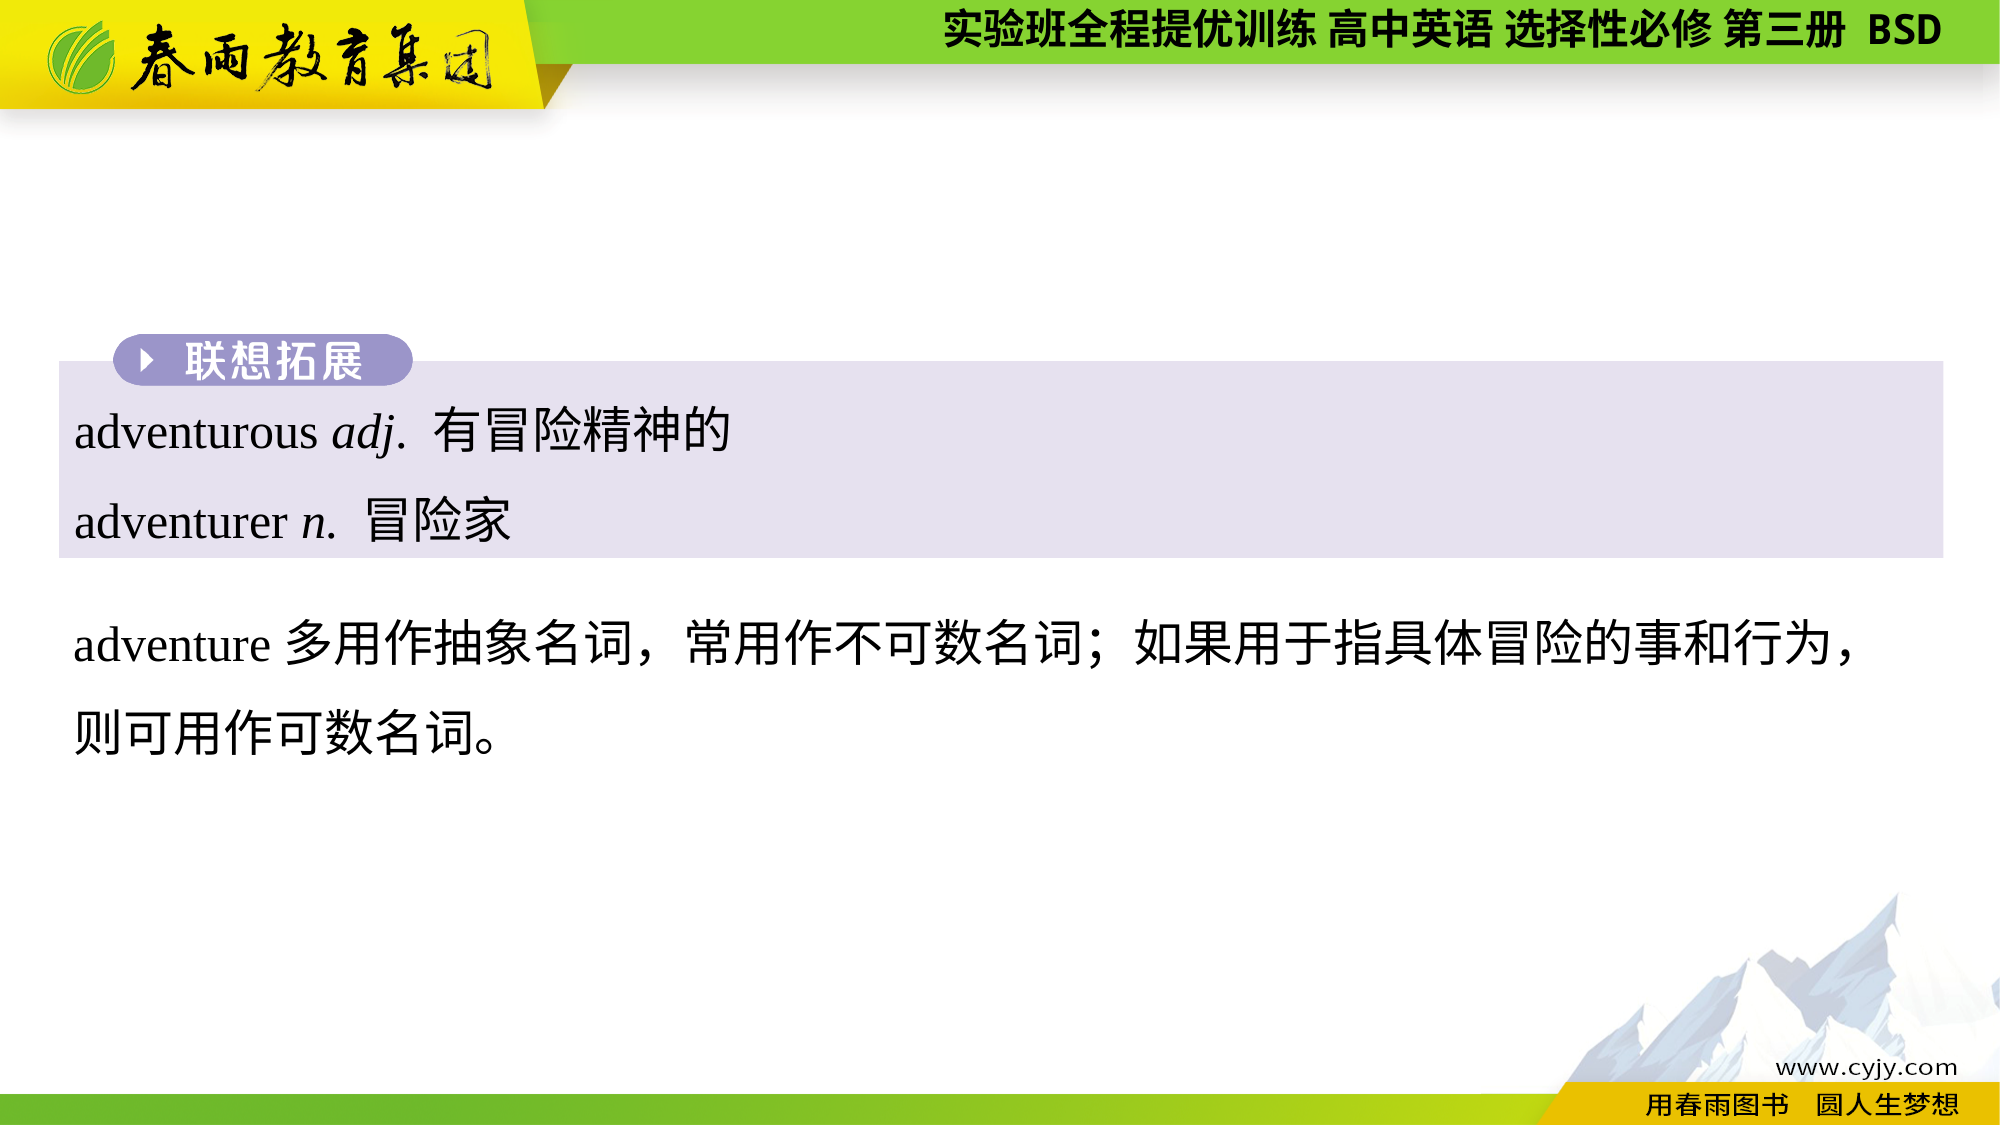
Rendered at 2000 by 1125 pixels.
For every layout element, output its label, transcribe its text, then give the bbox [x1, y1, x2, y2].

list adventurous adj. 有冒险精神的 adventurer n. 冒险家 [59, 361, 1944, 558]
picture [0, 0, 2000, 1125]
text_box adventure多用作抽象名词，常用作不可数名词；如果用于指具体冒险的事和行为，则可用作可数名词。 [59, 574, 1944, 769]
